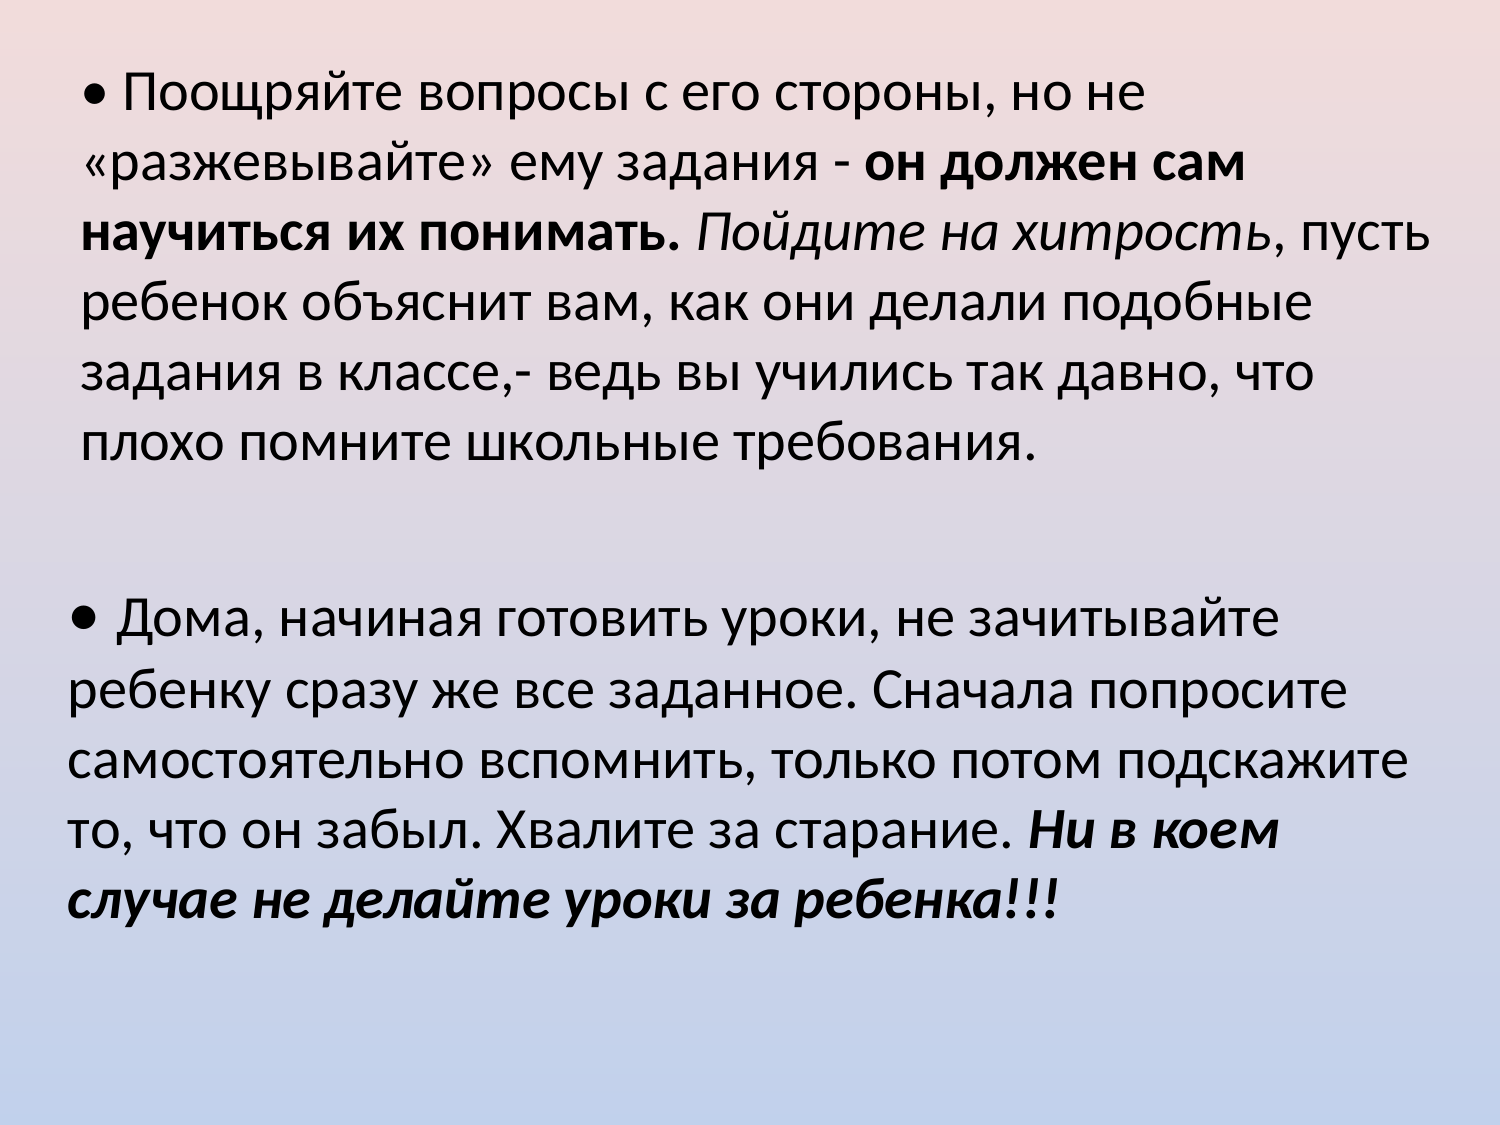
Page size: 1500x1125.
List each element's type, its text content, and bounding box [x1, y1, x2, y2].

text_box • Поощряйте вопросы с его стороны, но не «разжевывайте» ему задания - он должен сам научиться их понимать. Пойдите на хитрость, пусть ребенок объяснит вам, как они делали подобные задания в классе,- ведь вы учились так давно, что плохо помните школьные требования. [64, 44, 1471, 480]
text_box • Дома, начиная готовить уроки, не зачитывайте ребенку сразу же все заданное. Сначала попросите самостоятельно вспомнить, только потом подскажите то, что он забыл. Хвалите за старание. Ни в коем случае не делайте уроки за ребенка!!! [53, 562, 1459, 938]
